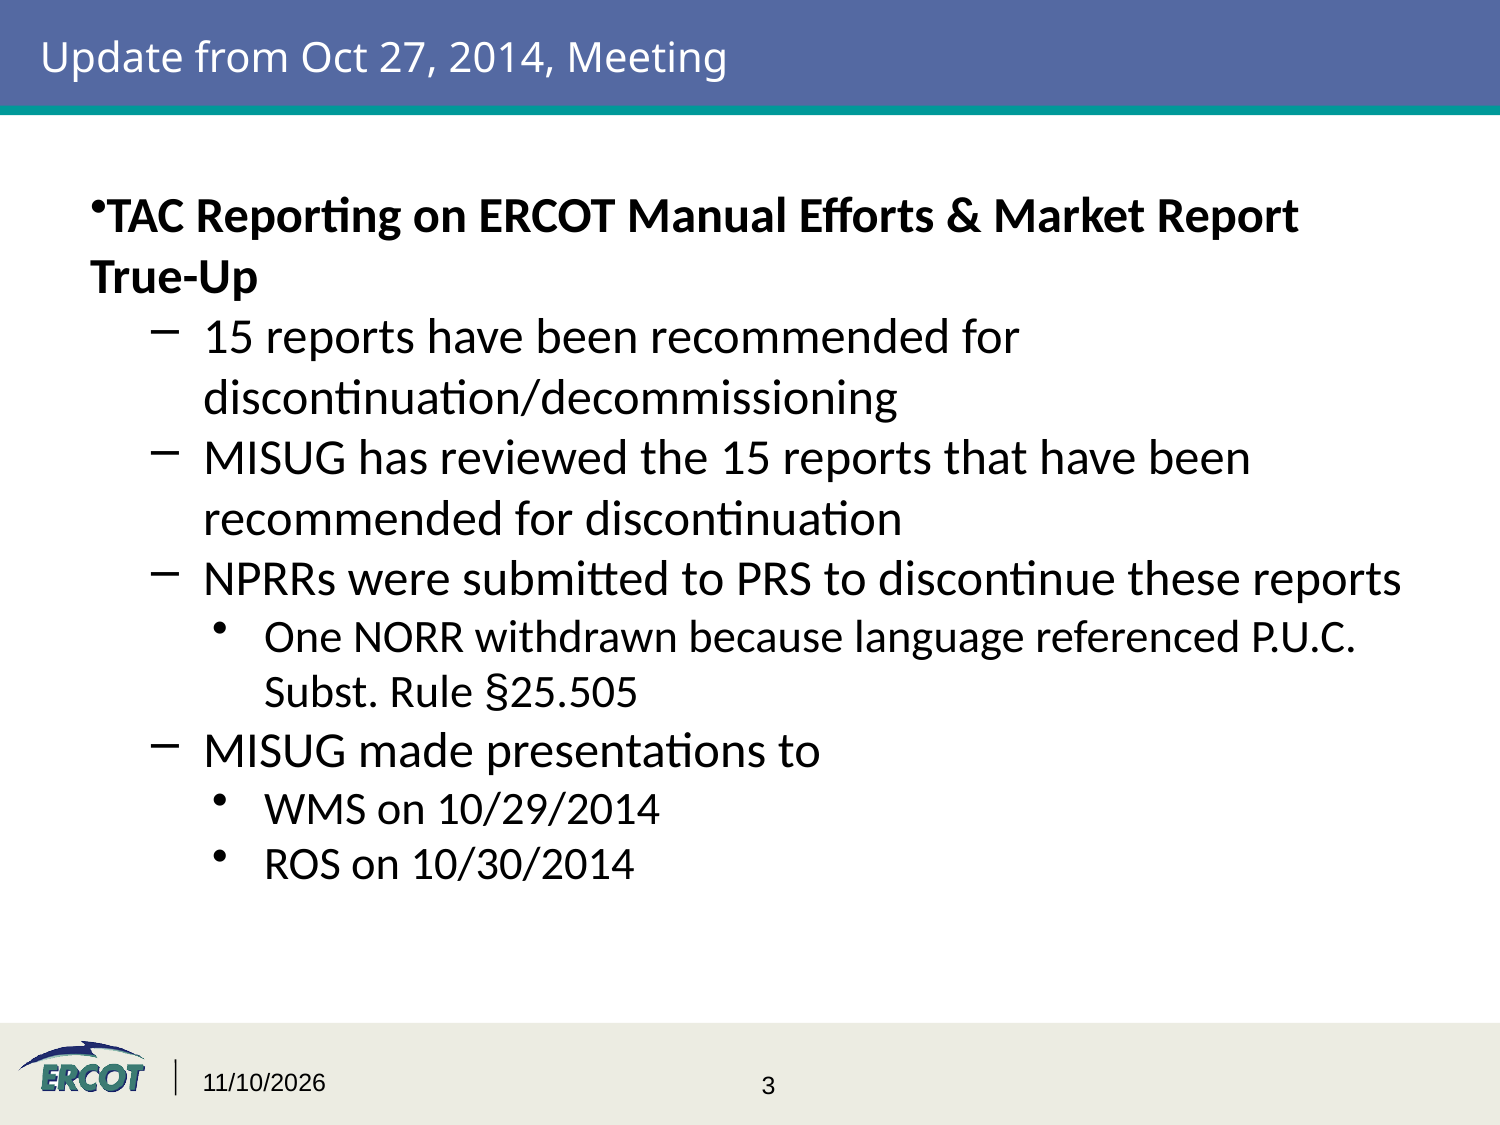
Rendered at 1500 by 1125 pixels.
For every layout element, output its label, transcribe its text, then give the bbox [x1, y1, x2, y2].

picture [10, 1031, 151, 1111]
title Update from Oct 27, 2014, Meeting [24, 0, 1450, 113]
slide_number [187, 1059, 538, 1125]
list TAC Reporting on ERCOT Manual Efforts & Market Report True-Up 15 reports have been recommended for discontinuation/decommissioning MISUG has reviewed the 15 reports that have been recommended for discontinuation NPRRs were submitted to PRS to discontinue these reports One NORR withdrawn because language referenced P.U.C. Subst. Rule §25.505 MISUG made presentations to WMS on 10/29/2014 ROS on 10/30/2014 [75, 174, 1425, 950]
